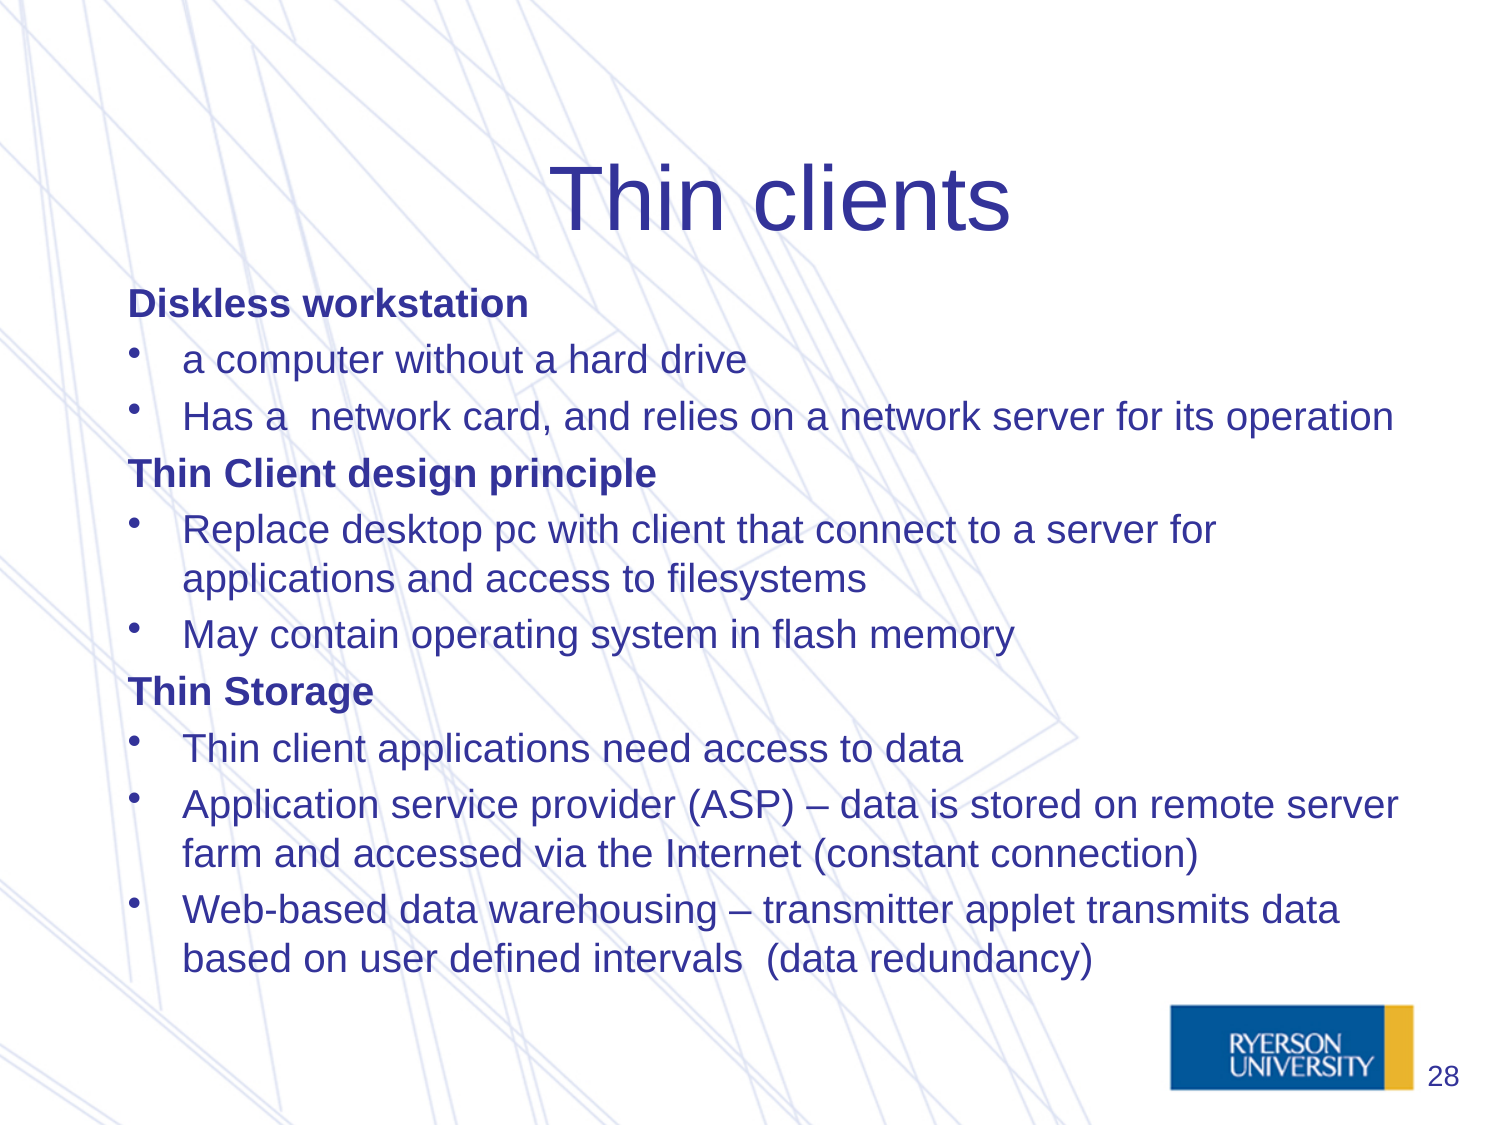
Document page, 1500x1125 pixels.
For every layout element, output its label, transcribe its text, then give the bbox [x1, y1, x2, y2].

picture [0, 0, 1500, 1125]
list Diskless workstation a computer without a hard drive Has a network card, and relies on a network server for its operation Thin Client design principle Replace desktop pc with client that connect to a server for applications and access to filesystems May contain operating system in flash memory Thin Storage Thin client applications need access to data Application service provider (ASP) – data is stored on remote server farm and accessed via the Internet (constant connection) Web-based data warehousing – transmitter applet transmits data based on user defined intervals (data redundancy) [112, 269, 1451, 1001]
slide_number 28 [1399, 1049, 1476, 1113]
title Thin clients [112, 99, 1451, 269]
